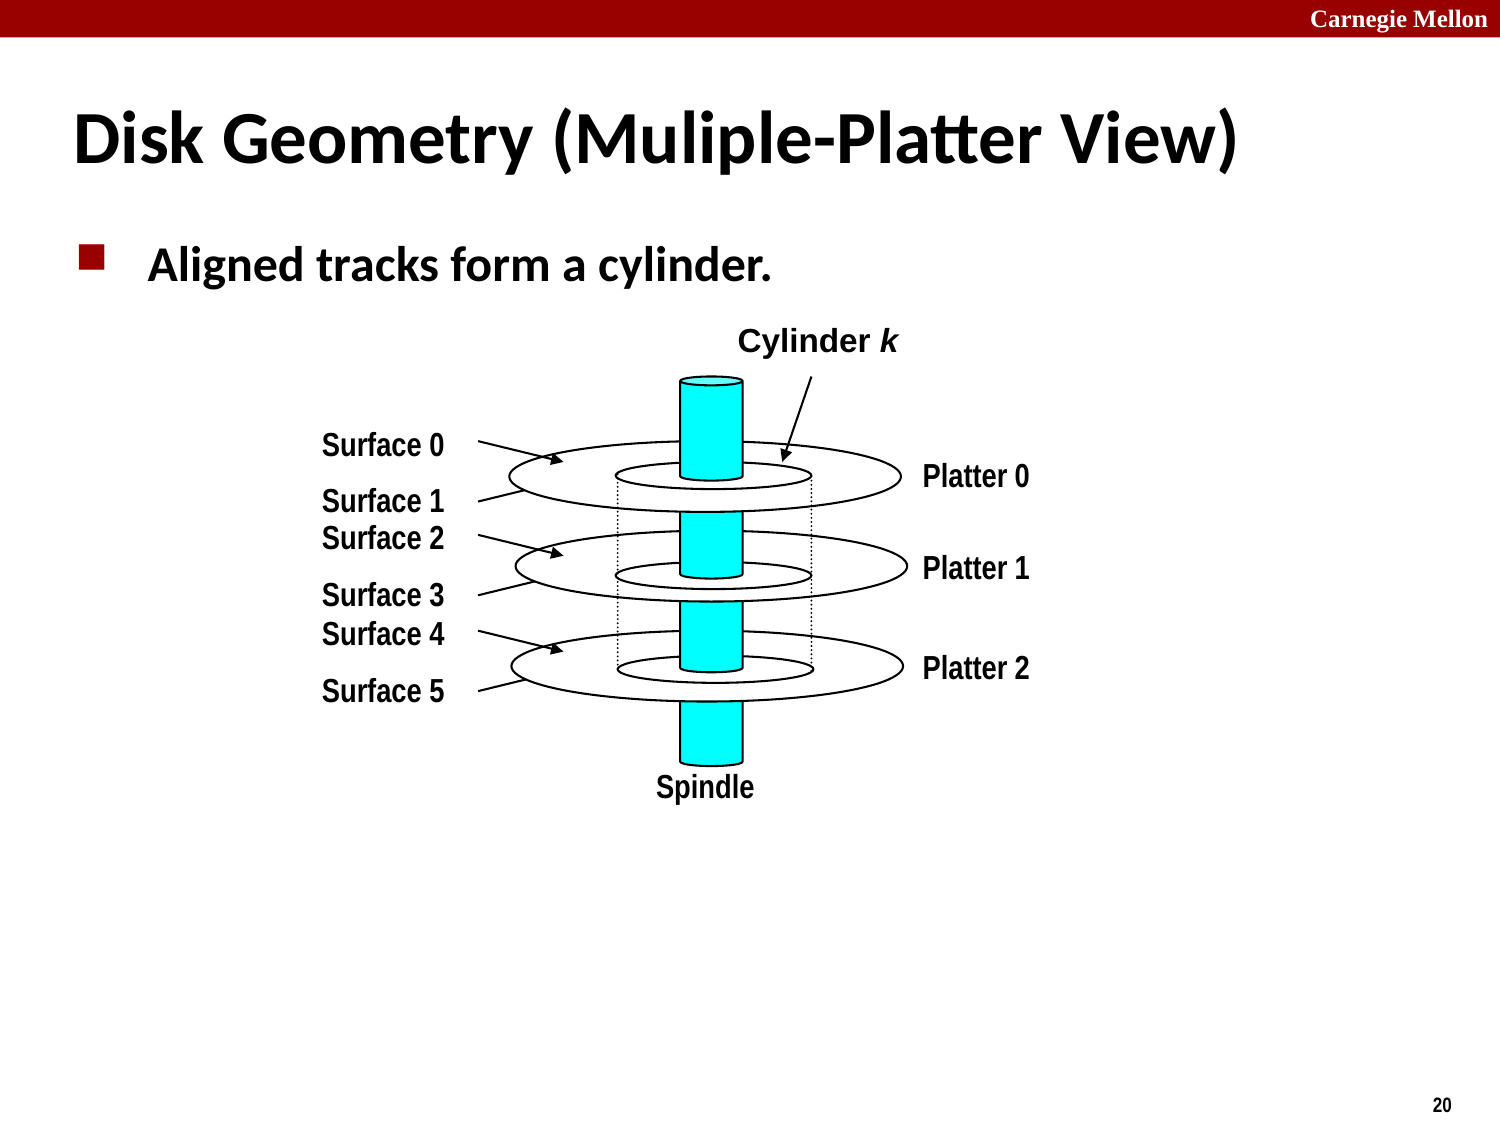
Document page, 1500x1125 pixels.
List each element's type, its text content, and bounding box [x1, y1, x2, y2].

text_box [680, 602, 743, 673]
title Disk Geometry (Muliple-Platter View) [58, 71, 1305, 197]
text_box Cylinder k [723, 311, 914, 367]
text_box [680, 512, 743, 579]
text_box Surface 2 [307, 509, 460, 564]
text_box Platter 2 [907, 638, 1046, 694]
text_box [680, 701, 743, 757]
text_box [478, 534, 564, 559]
text_box [680, 376, 743, 481]
text_box Surface 3 [307, 565, 460, 604]
text_box Surface 0 [307, 415, 460, 470]
text_box [615, 562, 812, 590]
list Aligned tracks form a cylinder. [64, 223, 1361, 1040]
text_box [478, 630, 564, 655]
text_box Surface 1 [307, 472, 460, 509]
text_box [511, 631, 904, 702]
text_box Platter 0 [907, 447, 1046, 502]
text_box Spindle [641, 757, 770, 813]
text_box Surface 4 [307, 604, 460, 660]
text_box Platter 1 [907, 538, 1046, 594]
text_box [780, 376, 812, 462]
text_box [617, 656, 814, 683]
text_box Surface 5 [307, 661, 460, 717]
text_box [515, 531, 907, 602]
text_box [509, 441, 901, 512]
text_box [680, 376, 742, 385]
text_box [478, 441, 564, 465]
text_box [615, 462, 812, 490]
